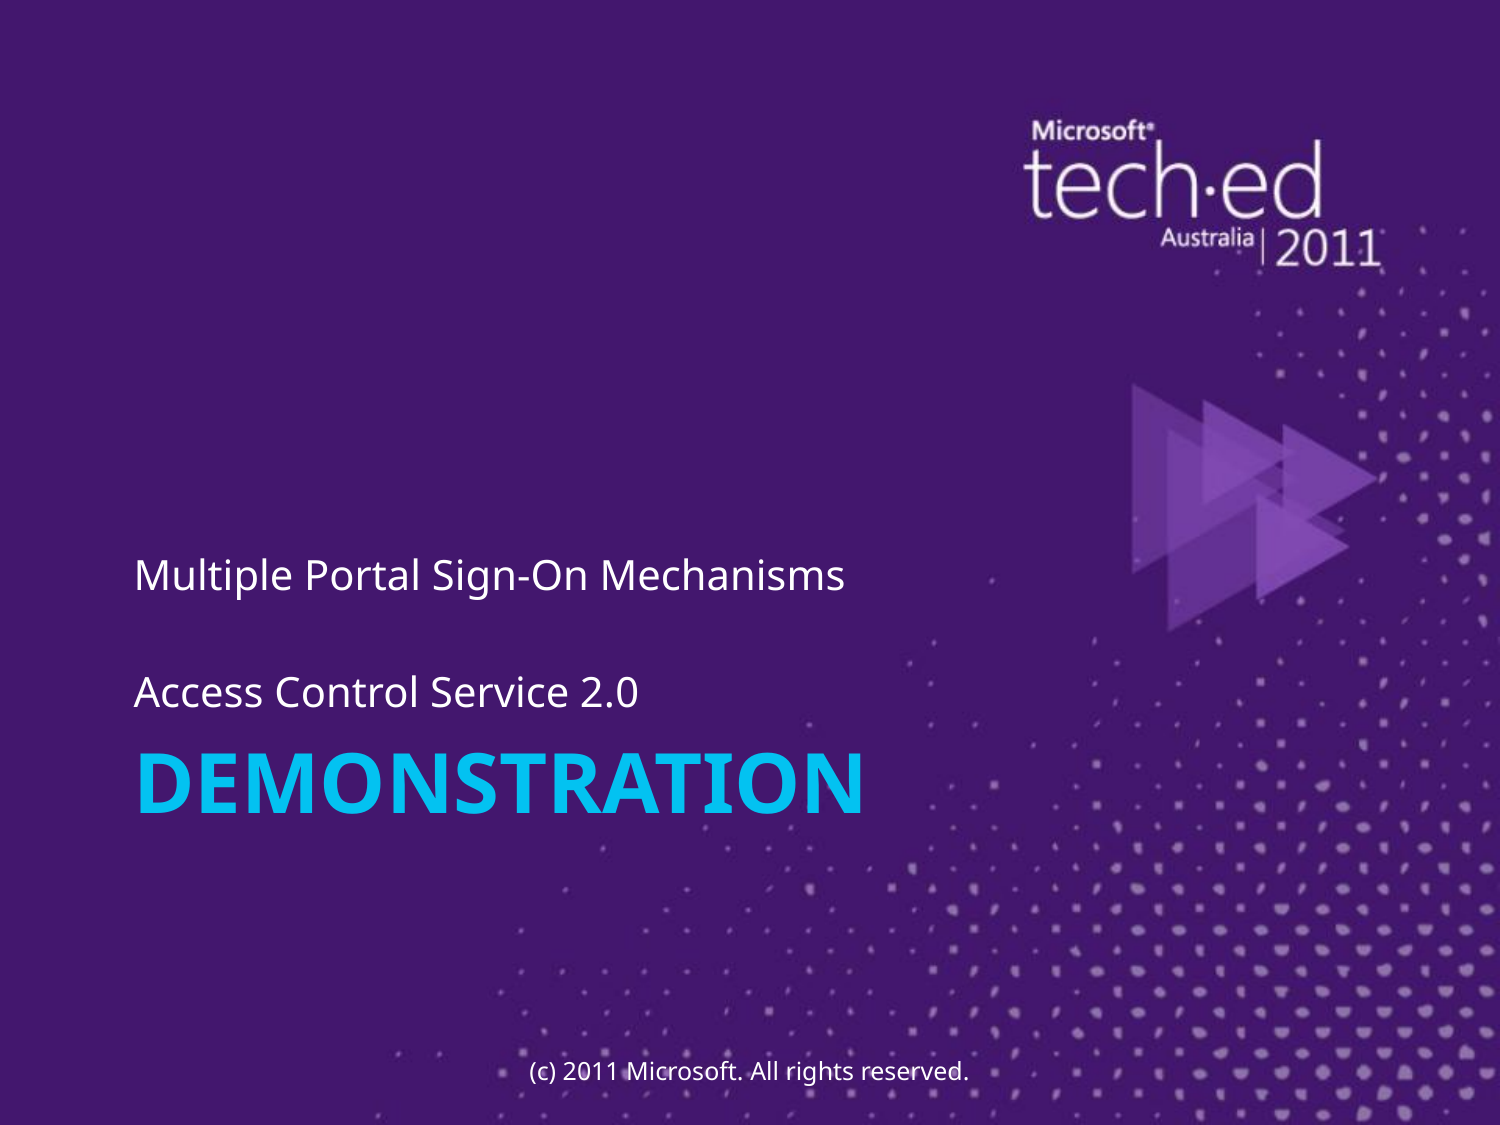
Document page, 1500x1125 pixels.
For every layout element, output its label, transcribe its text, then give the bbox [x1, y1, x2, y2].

picture [0, 0, 1500, 1125]
list Multiple Portal Sign-On Mechanisms Access Control Service 2.0 [118, 476, 1394, 723]
footer (c) 2011 Microsoft. All rights reserved. [512, 1042, 988, 1103]
title Demonstration [118, 723, 1394, 947]
